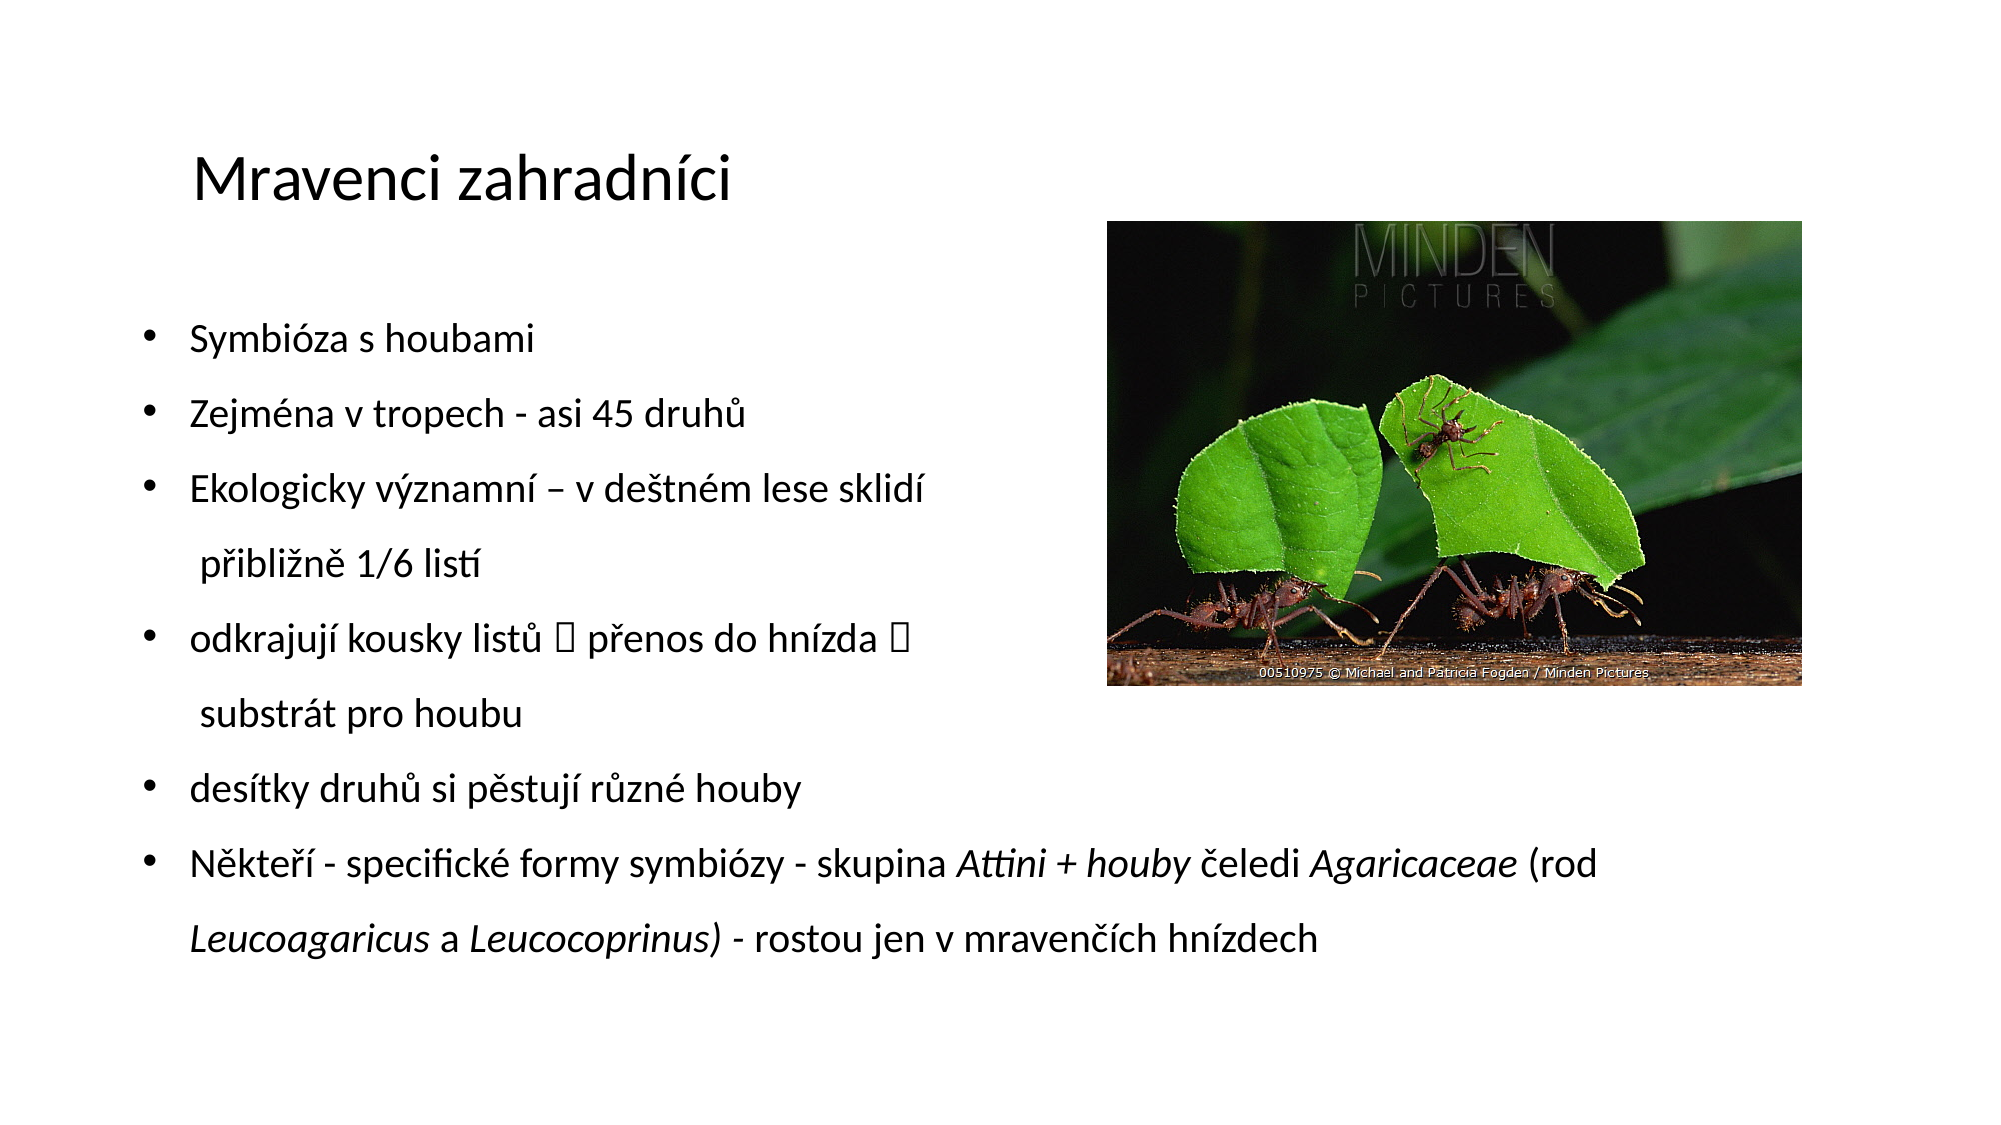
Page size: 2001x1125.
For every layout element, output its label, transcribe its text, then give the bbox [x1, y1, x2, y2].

text_box Mravenci zahradníci [177, 126, 1027, 221]
text_box Symbióza s houbami Zejména v tropech - asi 45 druhů Ekologicky významní – v deštném lese sklidí přibližně 1/6 listí odkrajují kousky listů  přenos do hnízda  substrát pro houbu desítky druhů si pěstují různé houby Někteří - specifické formy symbiózy - skupina Attini + houby čeledi Agaricaceae (rod Leucoagaricus a Leucocoprinus) - rostou jen v mravenčích hnízdech [127, 278, 1944, 1043]
picture [1107, 221, 1803, 687]
